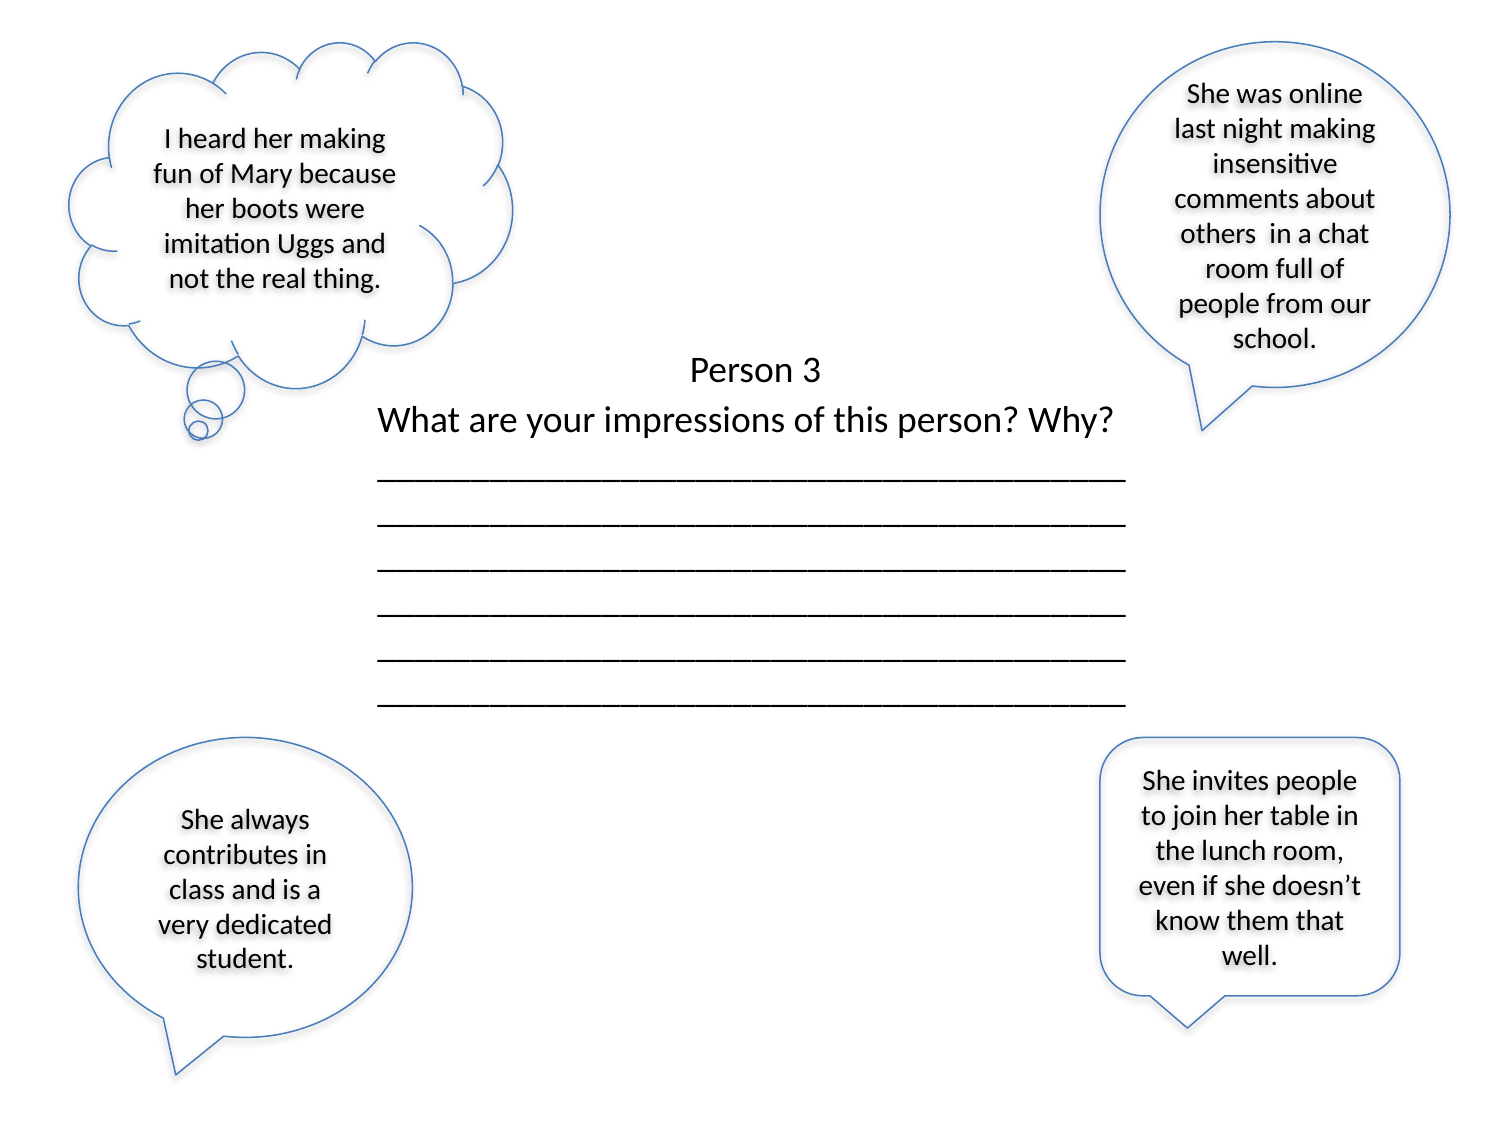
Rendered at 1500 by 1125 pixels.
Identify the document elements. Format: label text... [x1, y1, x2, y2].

text_box I heard her making fun of Mary because her boots were imitation Uggs and not the real thing. [68, 41, 514, 441]
text_box Person 3 [674, 337, 975, 398]
text_box What are your impressions of this person? Why? ________________________________________ ________________________________________ ________________________________________ ________________________________________ ________________________________________ ________________________________________ [362, 387, 1163, 718]
text_box She invites people to join her table in the lunch room, even if she doesn’t know them that well. [1099, 736, 1401, 1029]
text_box She was online last night making insensitive comments about others in a chat room full of people from our school. [1099, 40, 1451, 432]
text_box She always contributes in class and is a very dedicated student. [77, 736, 414, 1076]
